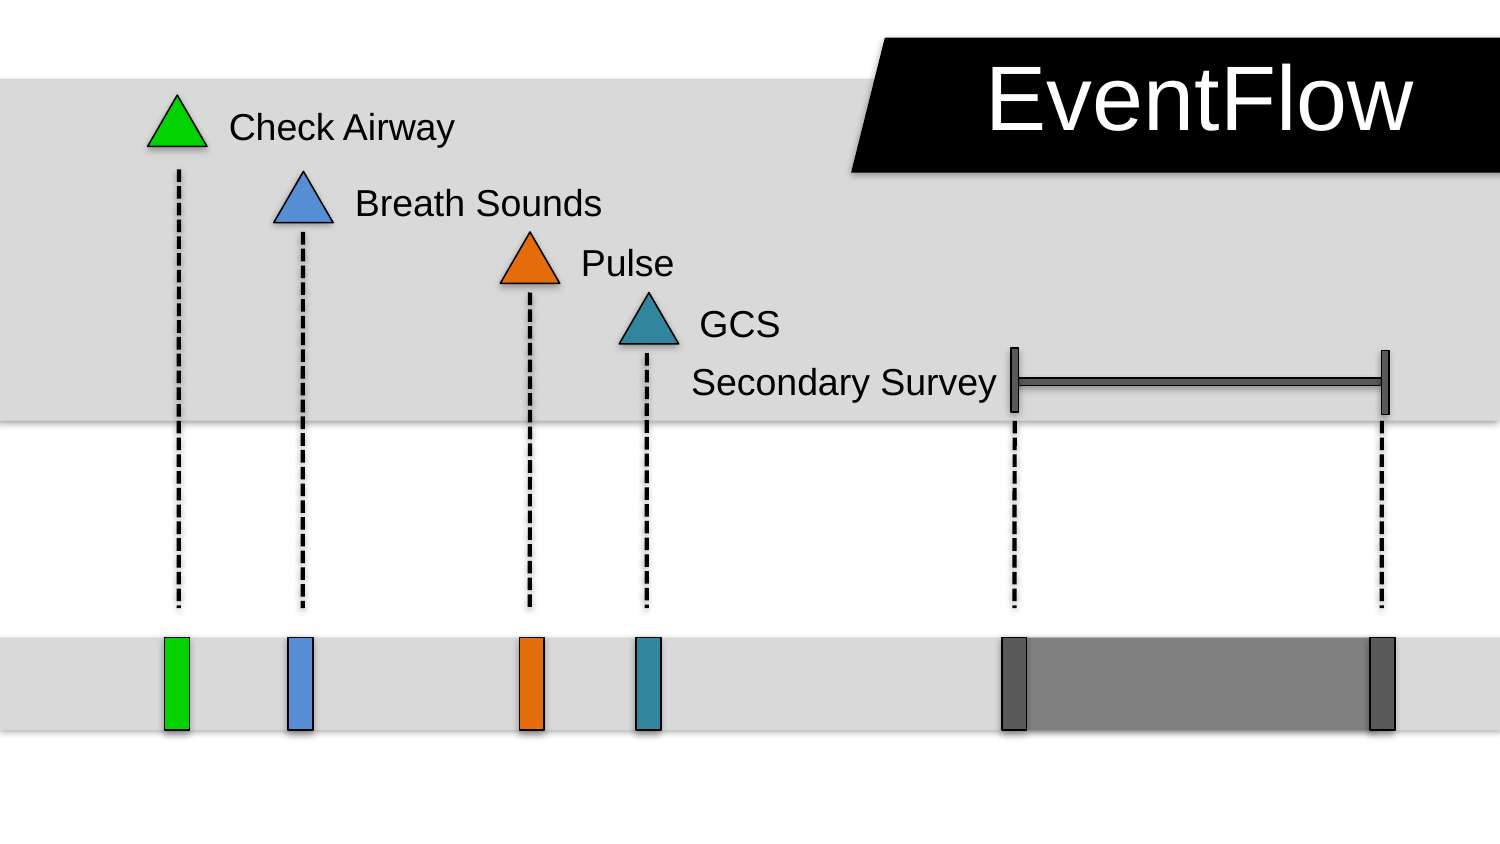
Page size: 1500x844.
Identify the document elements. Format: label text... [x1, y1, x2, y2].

text_box EventFlow [525, 0, 1500, 167]
text_box Check Airway [214, 95, 471, 155]
text_box [0, 78, 525, 167]
text_box [146, 94, 208, 148]
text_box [0, 168, 1500, 731]
